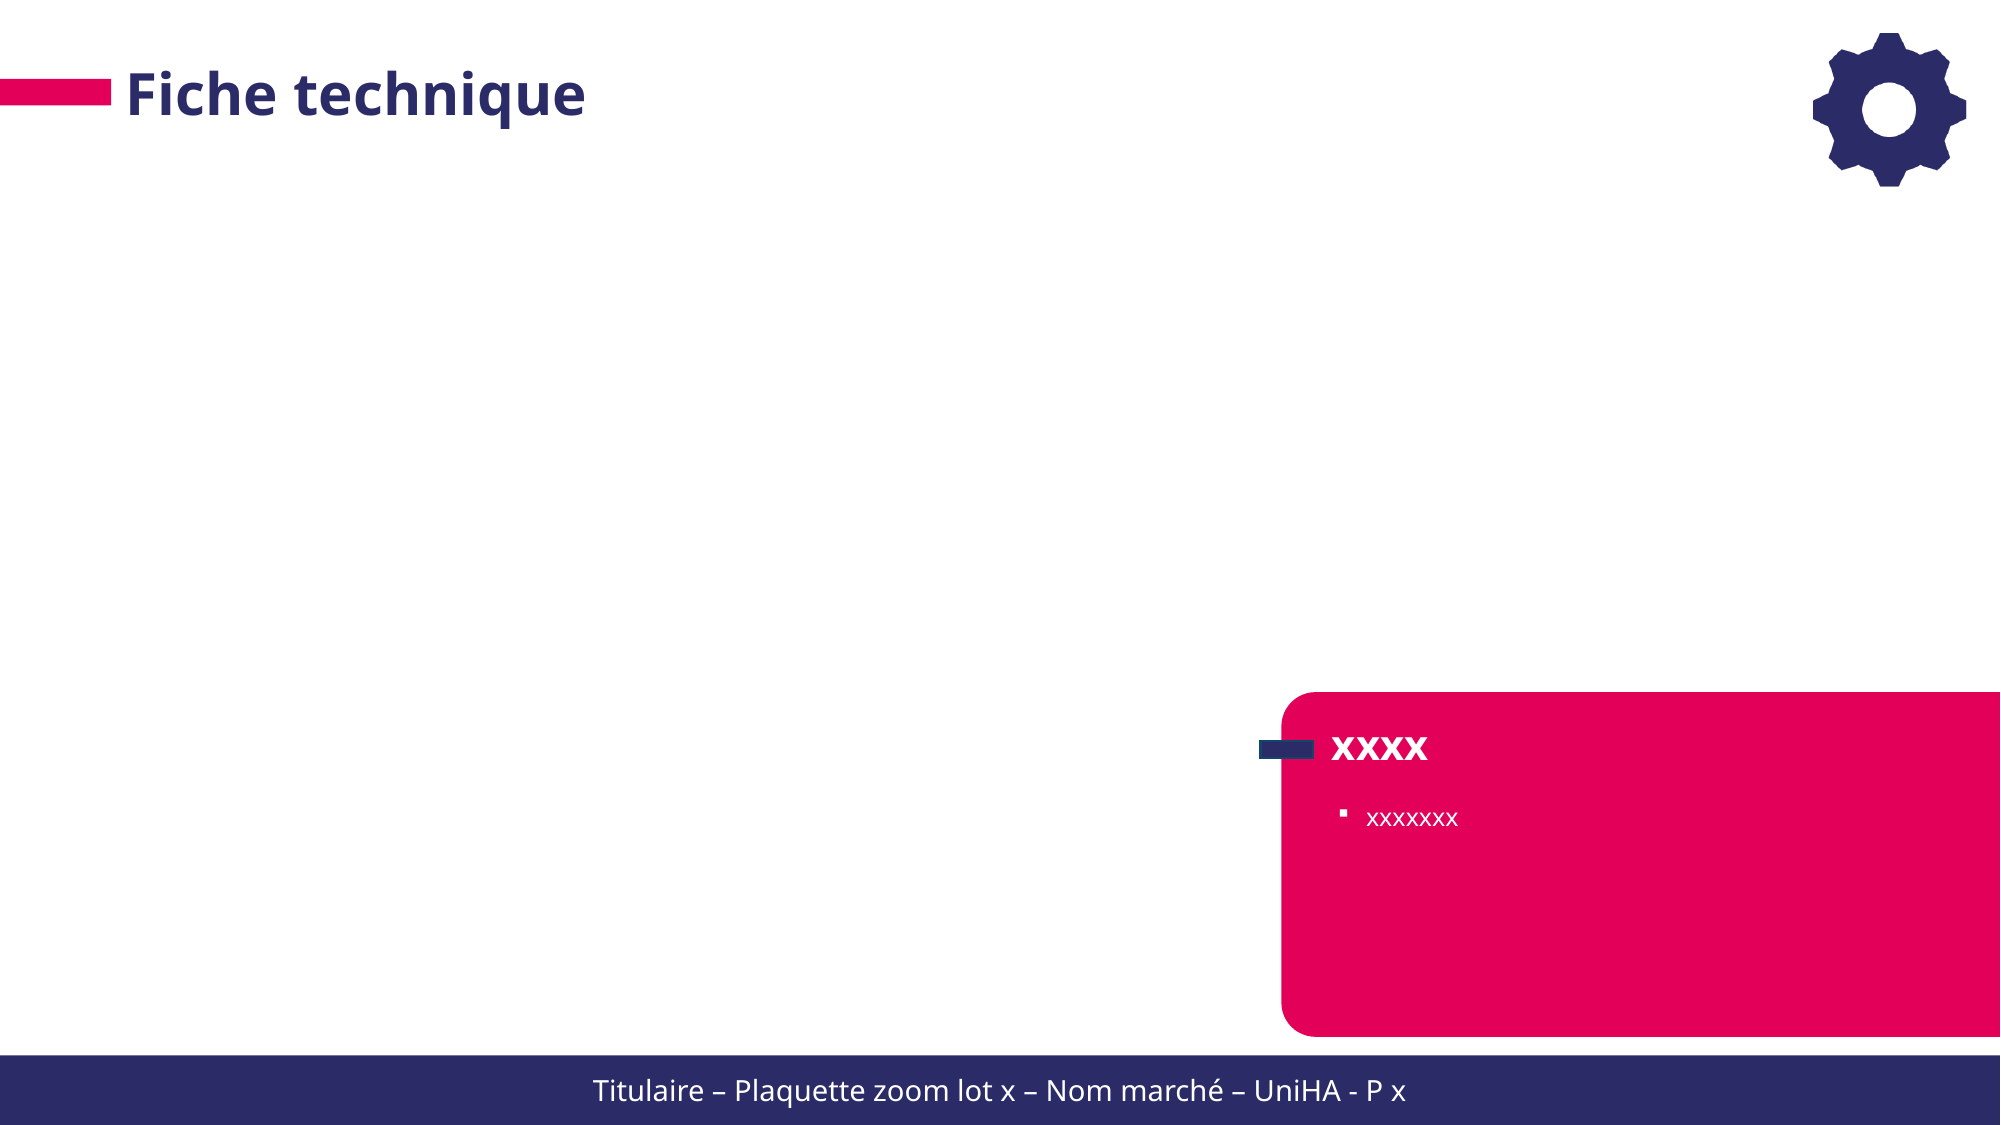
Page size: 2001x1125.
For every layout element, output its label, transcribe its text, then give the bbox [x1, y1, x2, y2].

text_box [1259, 740, 1314, 759]
text_box xxxxxxx [1323, 794, 2000, 866]
text_box Fiche technique [111, 49, 1254, 135]
picture [1781, 1, 1997, 218]
text_box xxxx [1317, 711, 1903, 777]
text_box [1280, 691, 2000, 1038]
text_box Titulaire – Plaquette zoom lot x – Nom marché – UniHA - P x [0, 1054, 2000, 1125]
text_box [0, 78, 112, 107]
